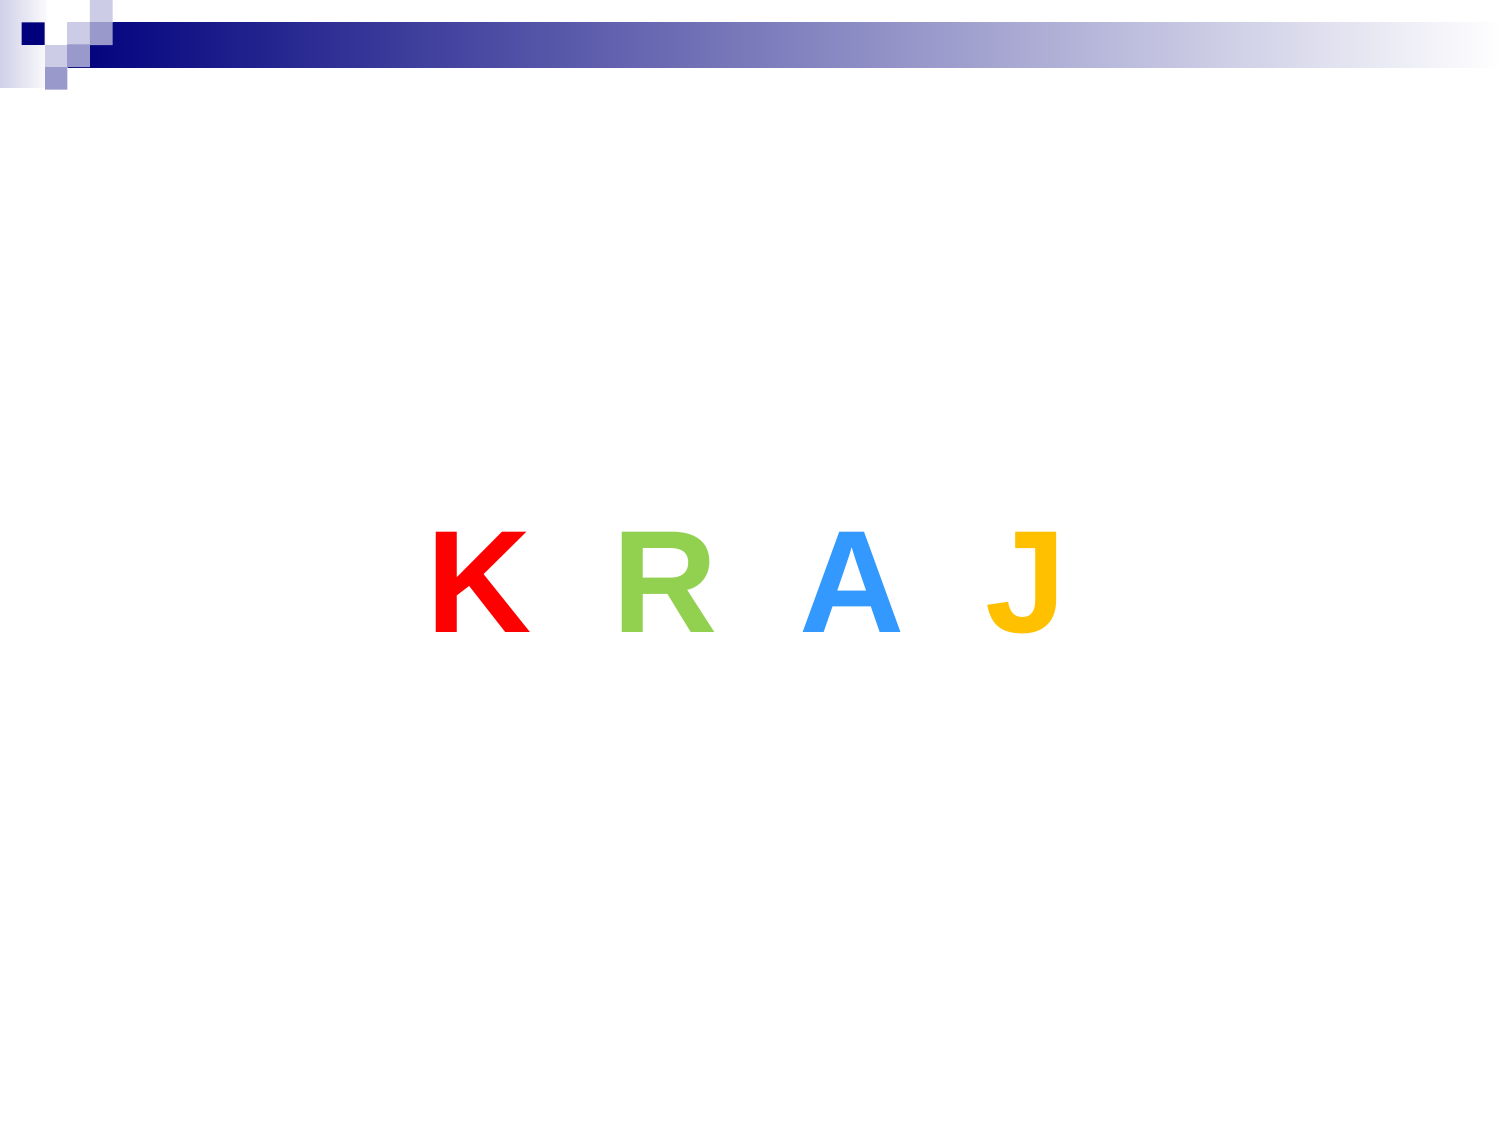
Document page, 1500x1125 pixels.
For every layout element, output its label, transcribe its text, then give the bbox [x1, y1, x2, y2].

title K R A J [411, 513, 1085, 635]
